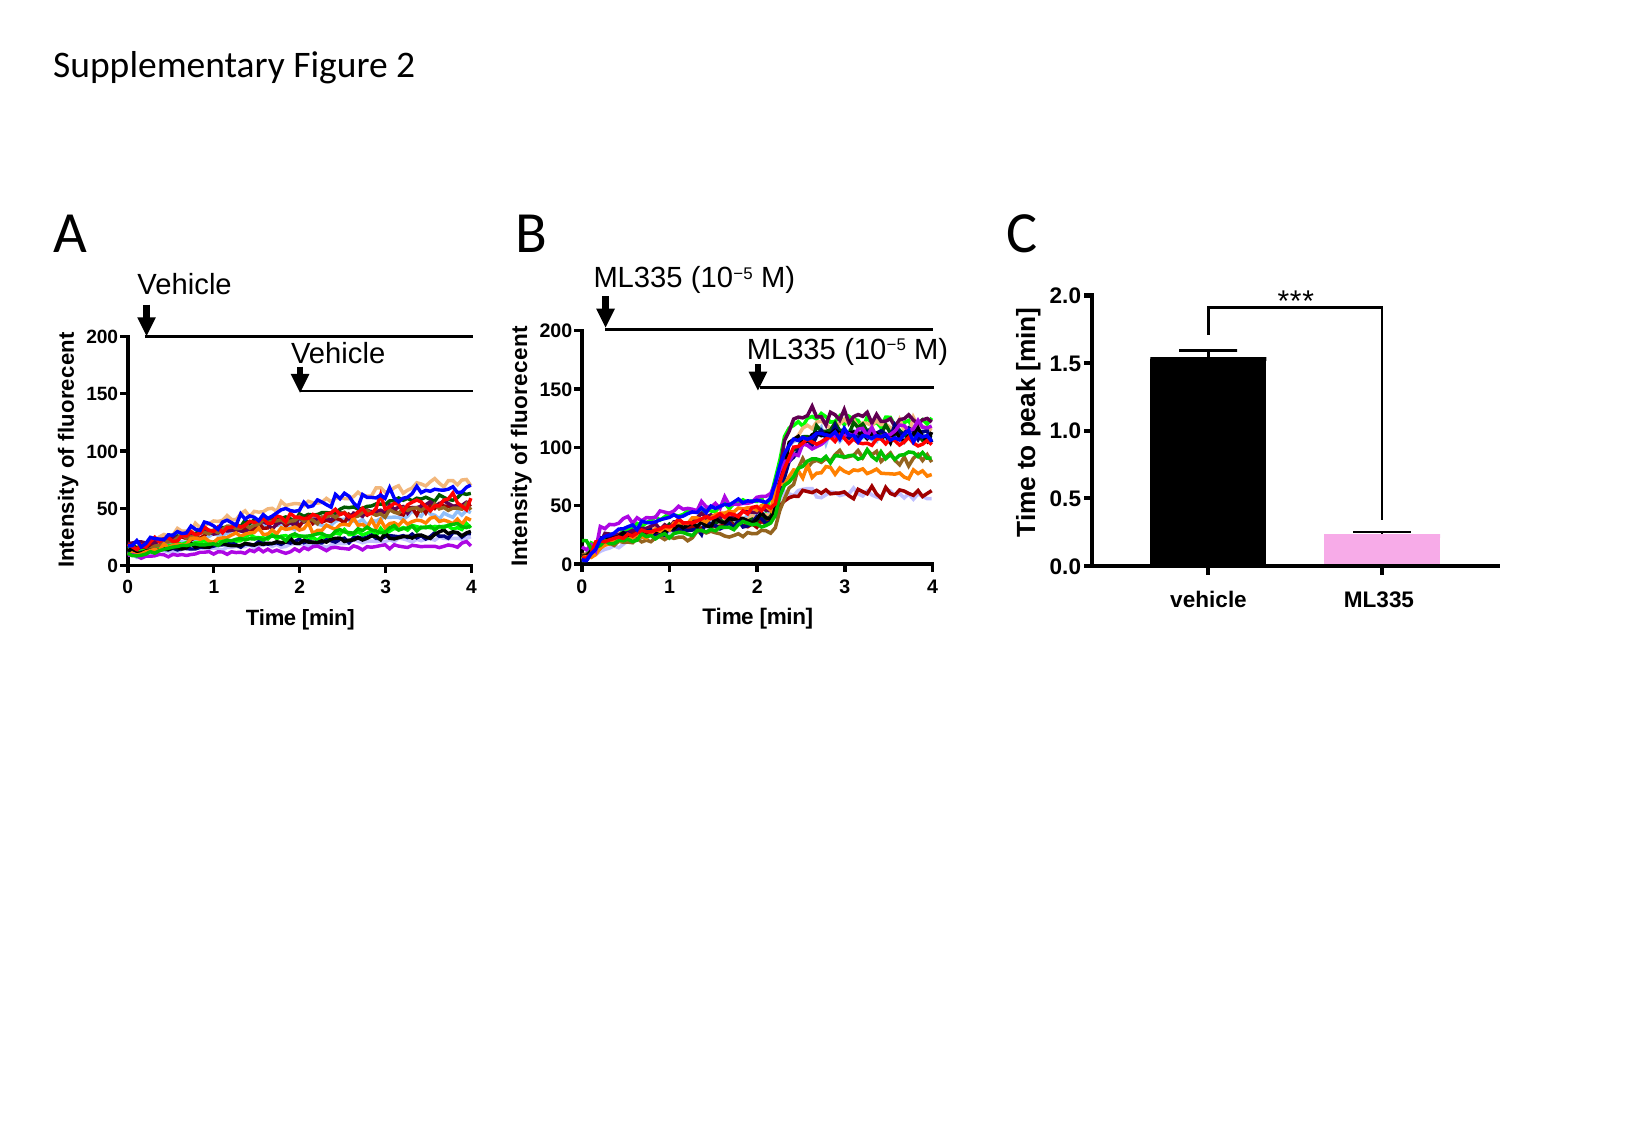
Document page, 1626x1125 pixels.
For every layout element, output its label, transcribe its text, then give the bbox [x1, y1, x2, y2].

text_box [991, 256, 1567, 632]
text_box ML335 (10−5 M) [578, 251, 851, 277]
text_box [38, 287, 490, 645]
text_box B [500, 186, 595, 272]
text_box C [991, 186, 1086, 256]
text_box Vehicle [122, 257, 395, 287]
text_box A [38, 186, 133, 272]
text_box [490, 277, 992, 645]
text_box Supplementary Figure 2 [38, 33, 440, 93]
